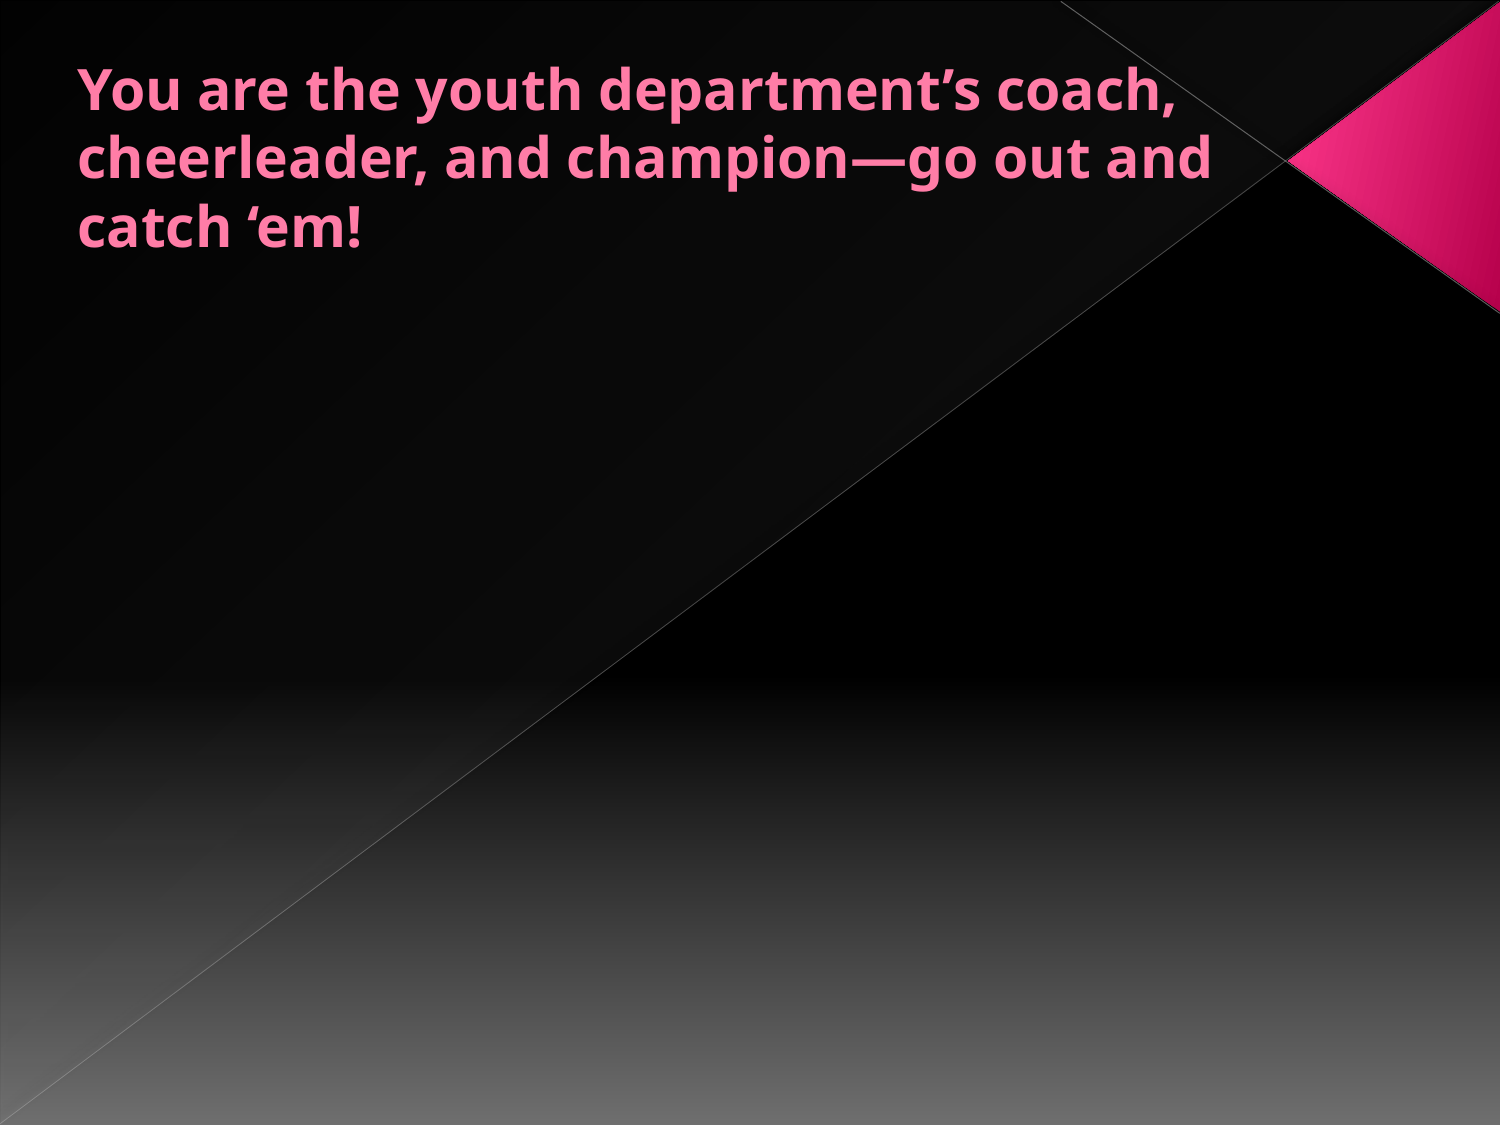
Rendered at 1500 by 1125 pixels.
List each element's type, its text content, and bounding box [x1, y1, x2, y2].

title You are the youth department’s coach, cheerleader, and champion—go out and catch ‘em! [62, 44, 1250, 268]
